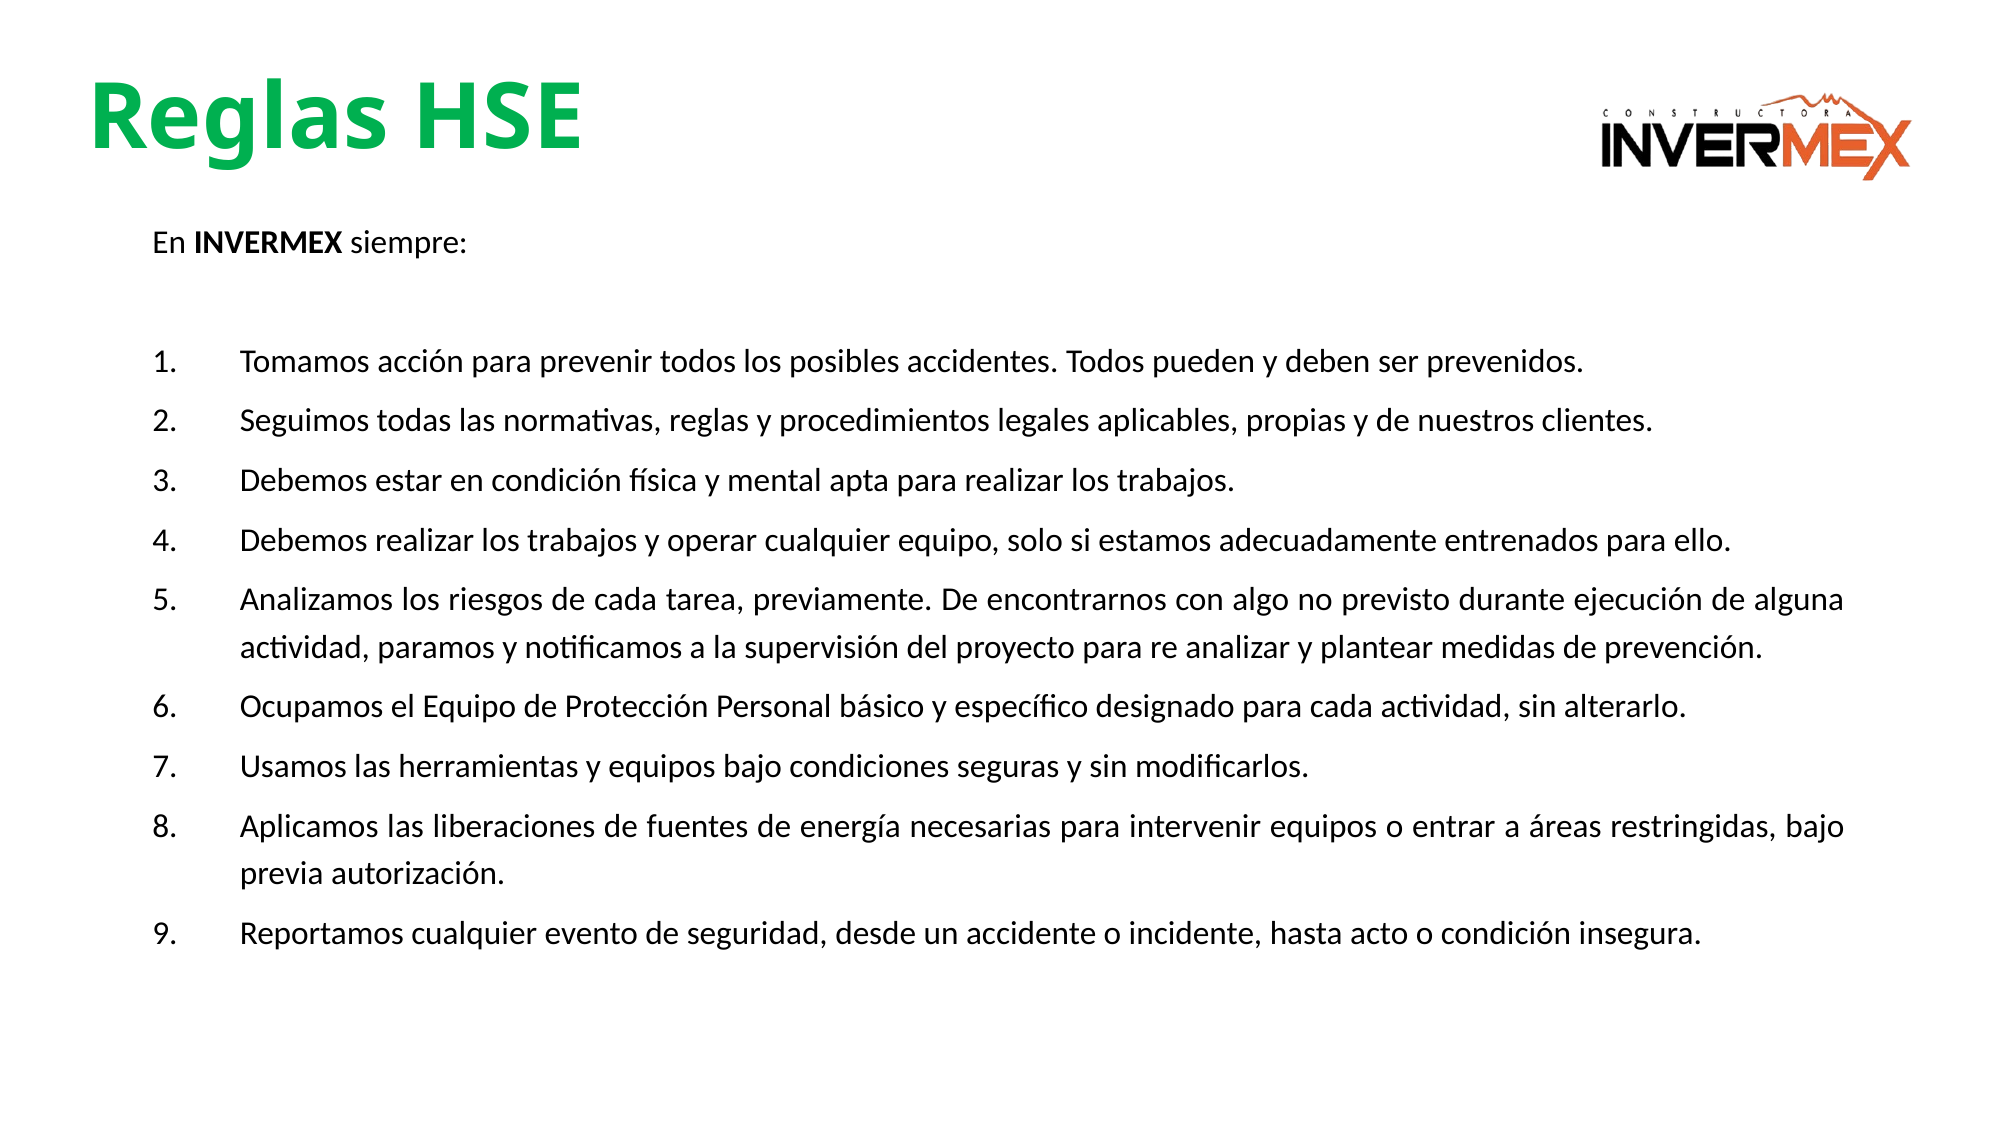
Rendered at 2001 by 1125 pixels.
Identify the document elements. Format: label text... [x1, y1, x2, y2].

list En INVERMEX siempre: Tomamos acción para prevenir todos los posibles accidentes. Todos pueden y deben ser prevenidos. Seguimos todas las normativas, reglas y procedimientos legales aplicables, propias y de nuestros clientes. Debemos estar en condición física y mental apta para realizar los trabajos. Debemos realizar los trabajos y operar cualquier equipo, solo si estamos adecuadamente entrenados para ello. Analizamos los riesgos de cada tarea, previamente. De encontrarnos con algo no previsto durante ejecución de alguna actividad, paramos y notificamos a la supervisión del proyecto para re analizar y plantear medidas de prevención. Ocupamos el Equipo de Protección Personal básico y específico designado para cada actividad, sin alterarlo. Usamos las herramientas y equipos bajo condiciones seguras y sin modificarlos. Aplicamos las liberaciones de fuentes de energía necesarias para intervenir equipos o entrar a áreas restringidas, bajo previa autorización. Reportamos cualquier evento de seguridad, desde un accidente o incidente, hasta acto o condición insegura. [137, 204, 1863, 994]
picture [1564, 57, 1936, 222]
title Reglas HSE [0, 38, 1199, 199]
